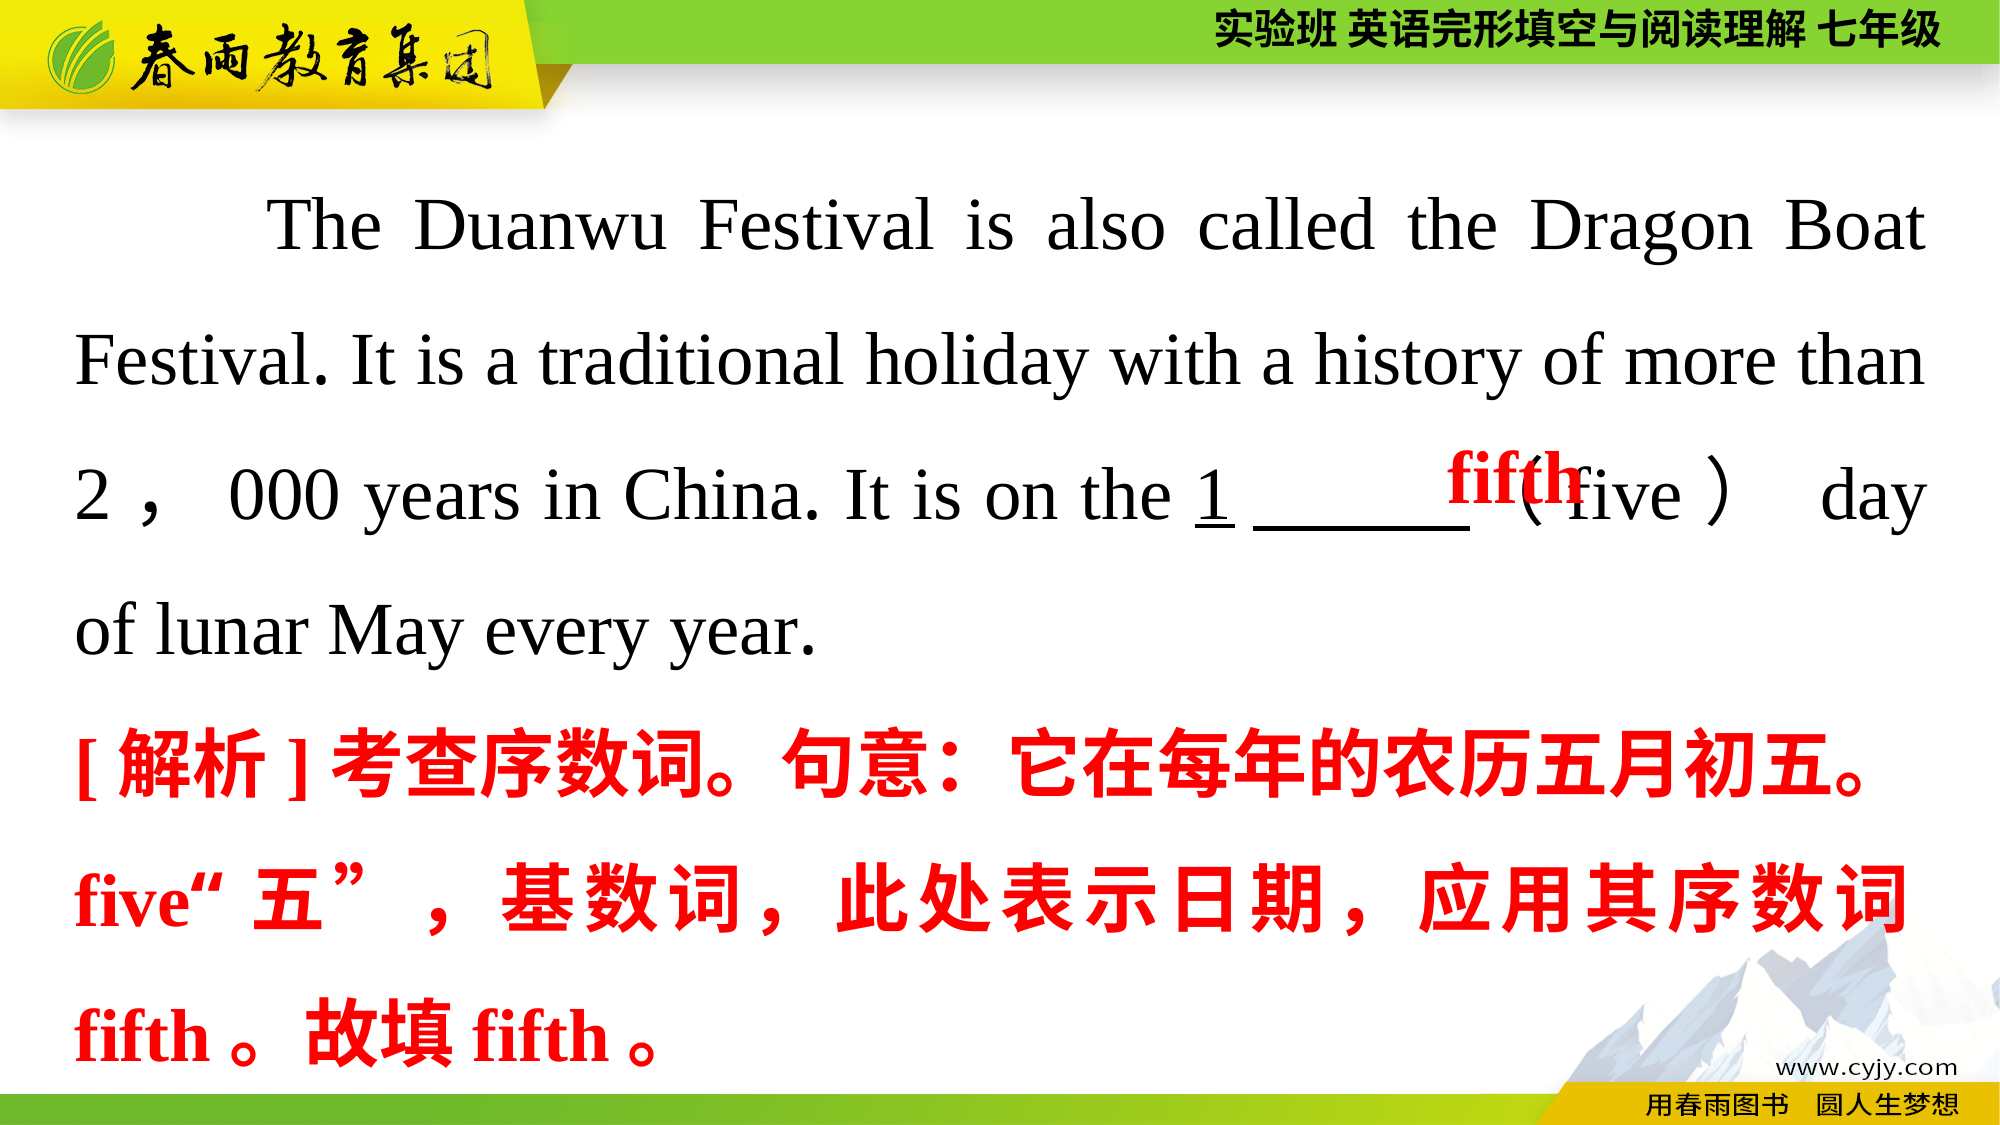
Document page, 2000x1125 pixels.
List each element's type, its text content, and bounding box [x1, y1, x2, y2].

text_box fifth [1414, 420, 1601, 526]
text_box [解析]考查序数词。句意：它在每年的农历五月初五。five“五”，基数词，此处表示日期，应用其序数词fifth。故填fifth。 [59, 663, 1944, 1084]
list The Duanwu Festival is also called the Dragon Boat Festival. It is a traditional holiday with a history of more than 2，000 years in China. It is on the 1 （five） day of lunar May every year. [59, 122, 1944, 663]
picture [0, 0, 2000, 1125]
